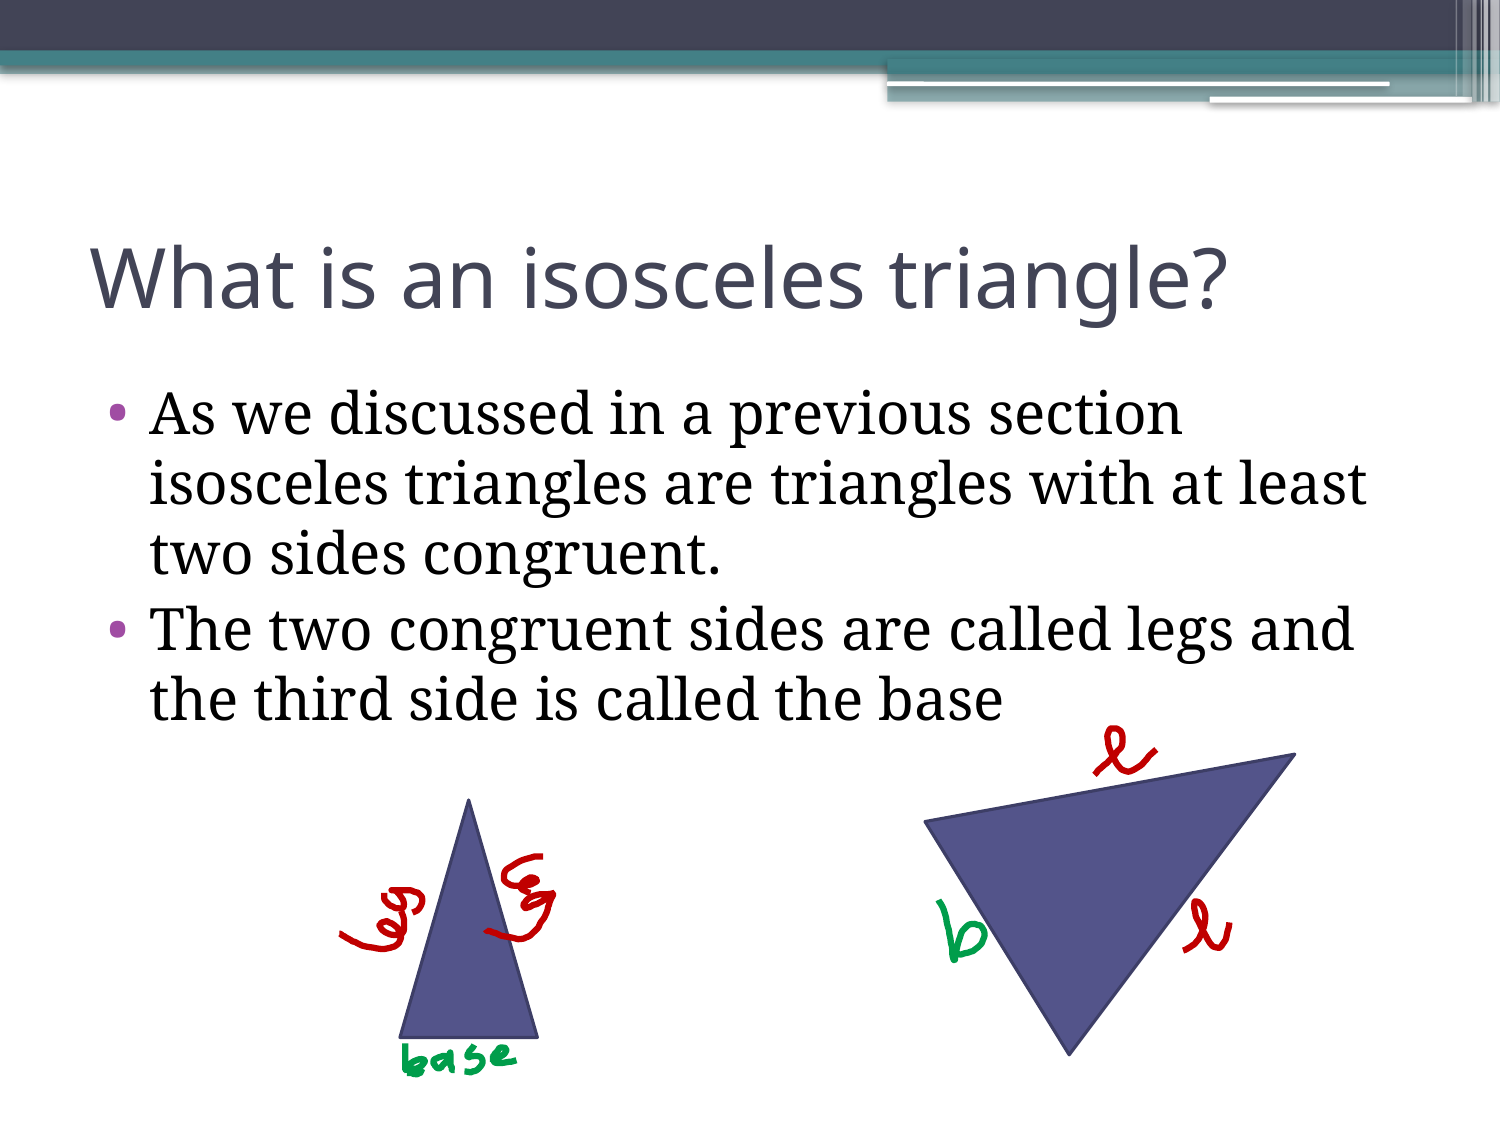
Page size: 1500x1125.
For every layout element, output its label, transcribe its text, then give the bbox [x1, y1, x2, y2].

text_box [398, 798, 539, 1040]
text_box [383, 889, 423, 914]
text_box [406, 1068, 423, 1075]
text_box [339, 910, 405, 950]
text_box [484, 892, 555, 940]
text_box [1182, 900, 1231, 952]
text_box [432, 1051, 455, 1071]
text_box [489, 1046, 517, 1064]
title What is an isosceles triangle? [75, 187, 1425, 363]
text_box [403, 1043, 426, 1071]
list As we discussed in a previous section isosceles triangles are triangles with at least two sides congruent. The two congruent sides are called legs and the third side is called the base [75, 368, 1425, 1079]
text_box [503, 855, 544, 894]
text_box [1093, 727, 1157, 776]
text_box [923, 752, 1297, 1057]
text_box [937, 899, 986, 961]
text_box [464, 1044, 484, 1074]
